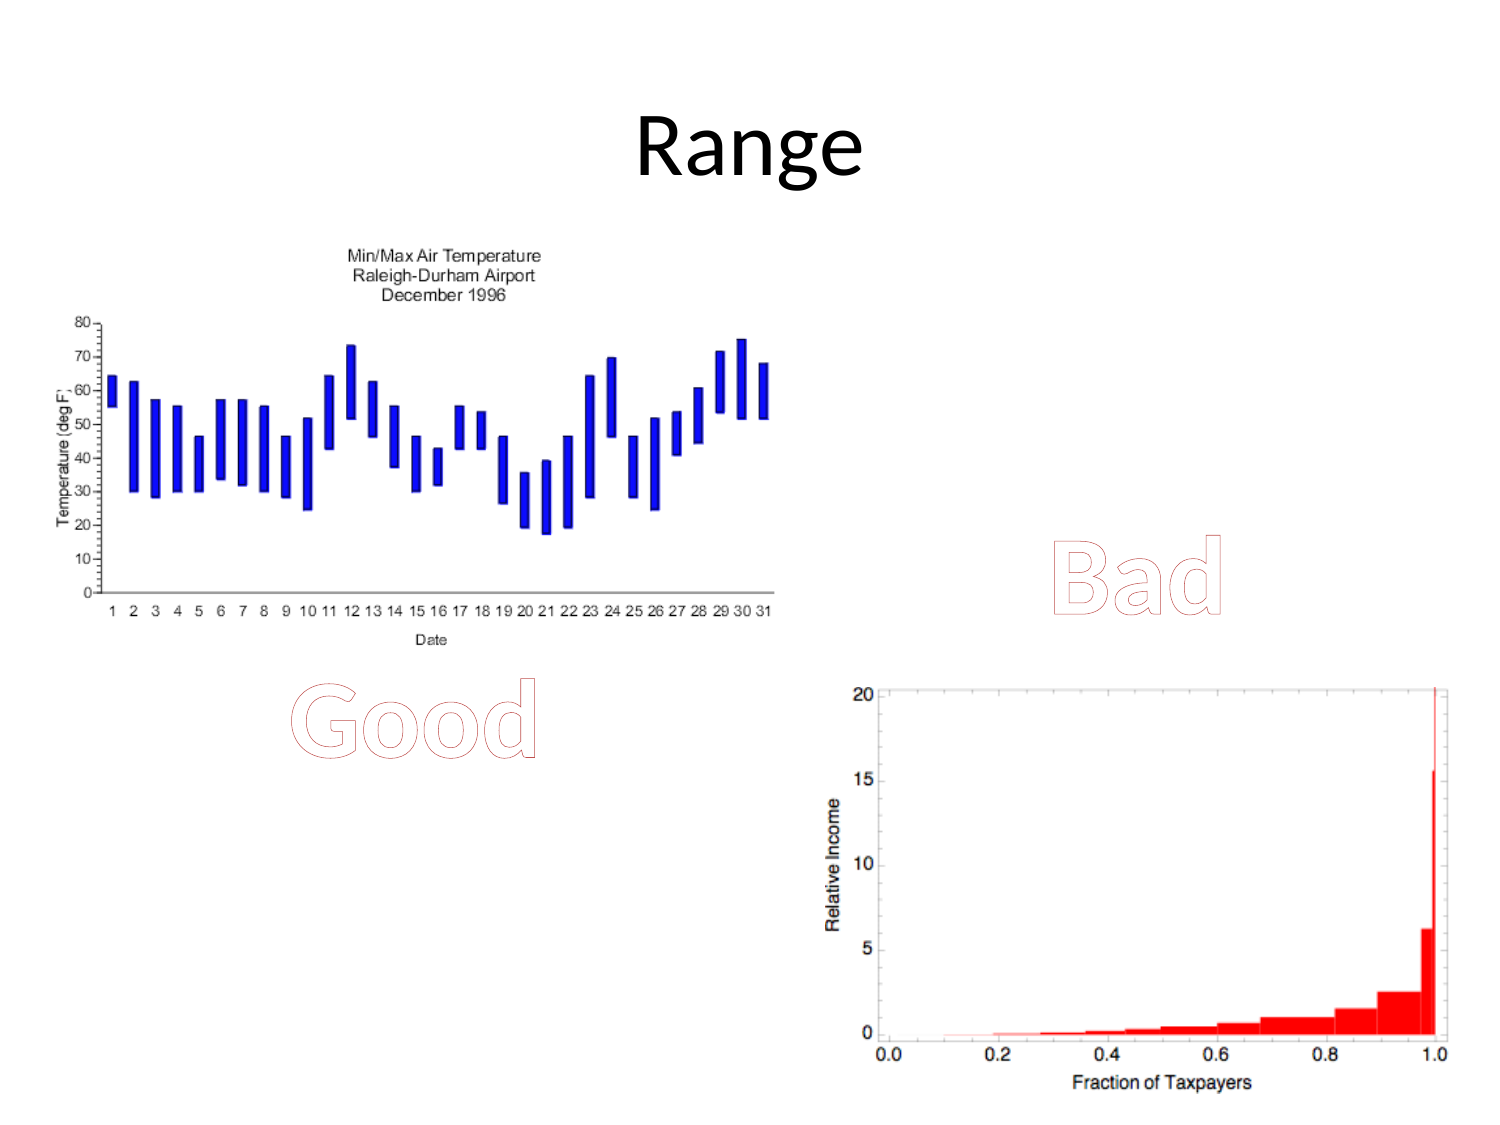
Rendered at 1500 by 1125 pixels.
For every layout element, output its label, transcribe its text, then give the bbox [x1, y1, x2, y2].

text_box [824, 493, 1451, 1094]
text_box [49, 237, 781, 790]
title Range [75, 45, 1425, 233]
